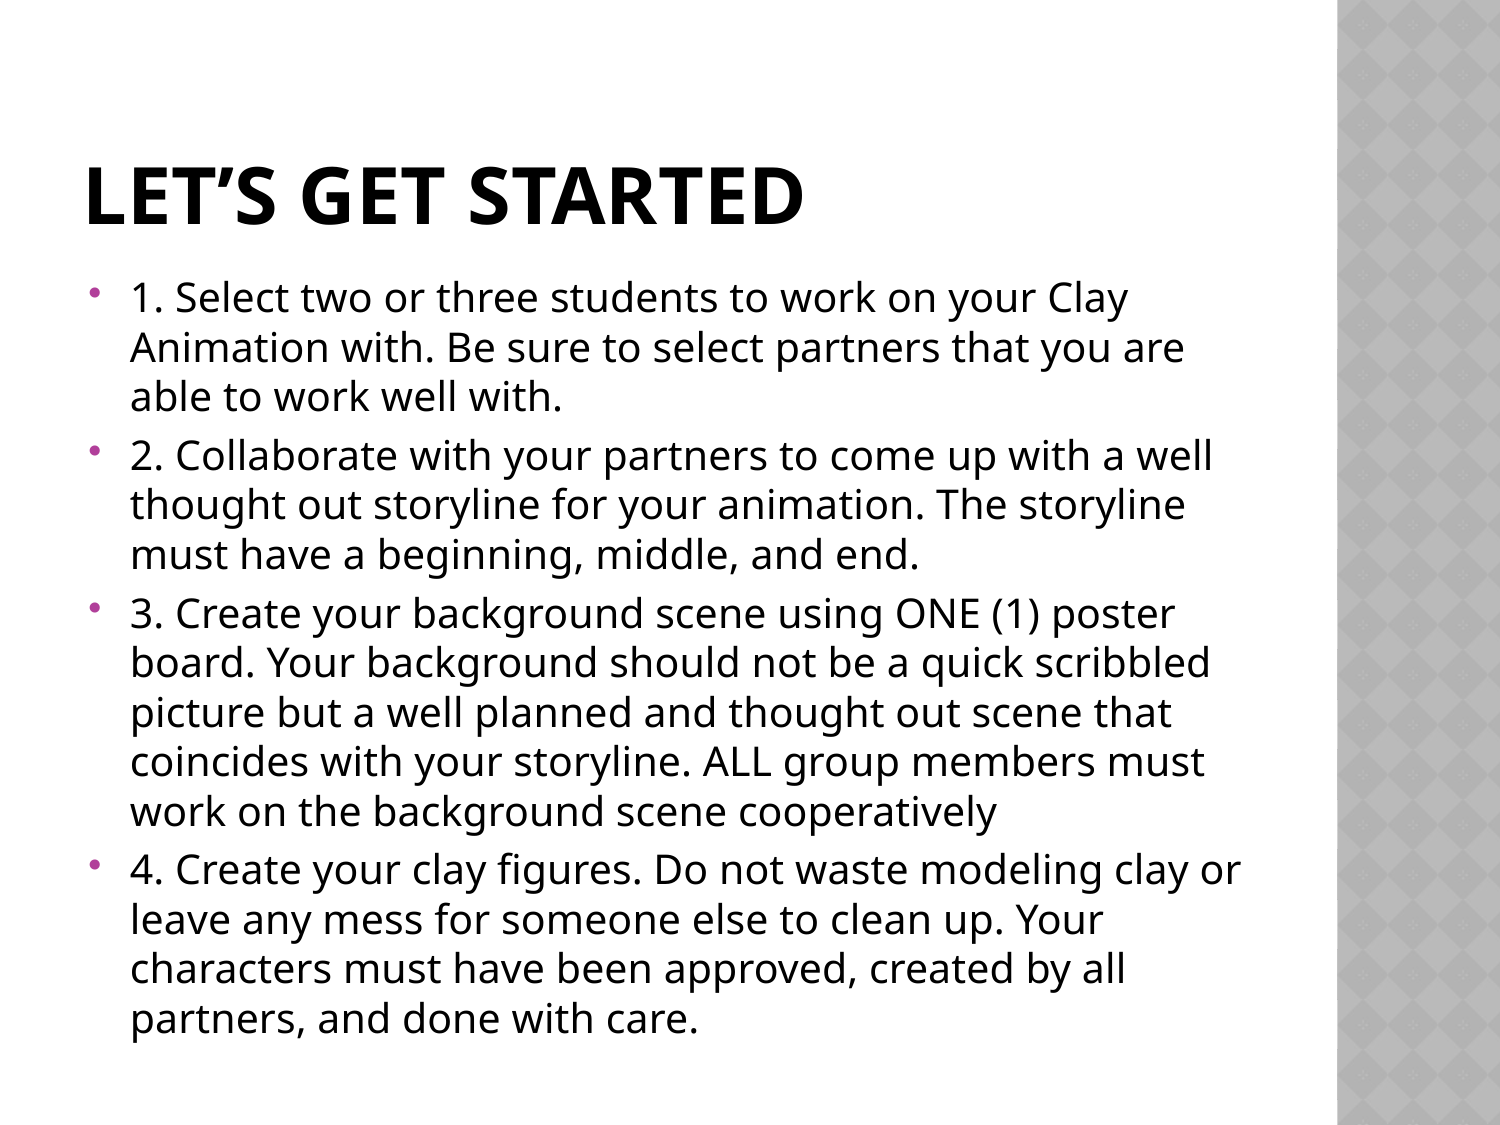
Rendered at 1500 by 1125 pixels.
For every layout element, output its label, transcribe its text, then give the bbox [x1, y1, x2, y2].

list 1. Select two or three students to work on your Clay Animation with. Be sure to select partners that you are able to work well with. 2. Collaborate with your partners to come up with a well thought out storyline for your animation. The storyline must have a beginning, middle, and end. 3. Create your background scene using ONE (1) poster board. Your background should not be a quick scribbled picture but a well planned and thought out scene that coincides with your storyline. ALL group members must work on the background scene cooperatively 4. Create your clay figures. Do not waste modeling clay or leave any mess for someone else to clean up. Your characters must have been approved, created by all partners, and done with care. [75, 264, 1263, 1059]
title Let’s Get Started [75, 52, 1263, 240]
